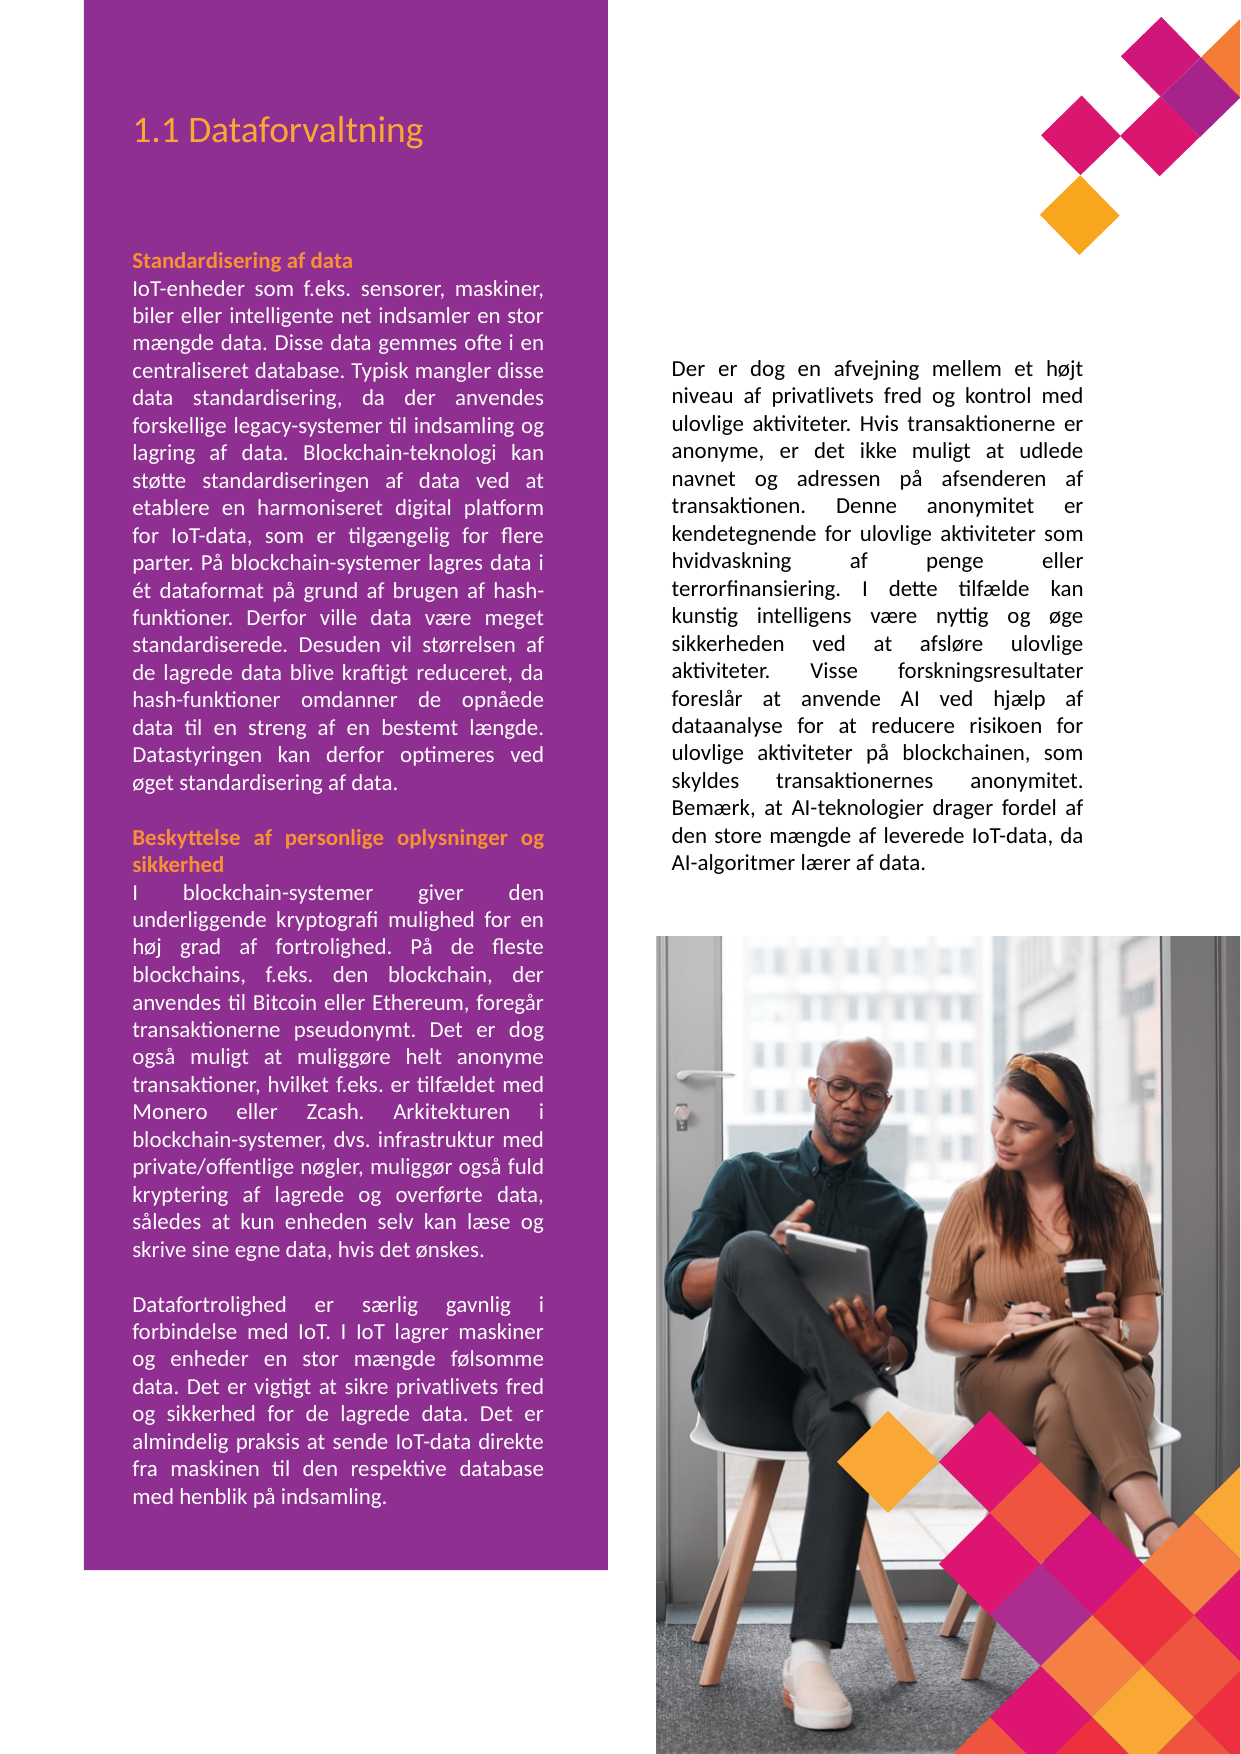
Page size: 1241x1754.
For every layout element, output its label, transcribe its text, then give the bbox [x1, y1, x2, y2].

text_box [1041, 28, 1241, 244]
list 1.1 Dataforvaltning [117, 97, 588, 242]
text_box Der er dog en afvejning mellem et højt niveau af privatlivets fred og kontrol med ulovlige aktiviteter. Hvis transaktionerne er anonyme, er det ikke muligt at udlede navnet og adressen på afsenderen af transaktionen. Denne anonymitet er kendetegnende for ulovlige aktiviteter som hvidvaskning af penge eller terrorfinansiering. I dette tilfælde kan kunstig intelligens være nyttig og øge sikkerheden ved at afsløre ulovlige aktiviteter. Visse forskningsresultater foreslår at anvende AI ved hjælp af dataanalyse for at reducere risikoen for ulovlige aktiviteter på blockchainen, som skyldes transaktionernes anonymitet. Bemærk, at AI-teknologier drager fordel af den store mængde af leverede IoT-data, da AI-algoritmer lærer af data. [656, 346, 1099, 815]
list Standardisering af data IoT-enheder som f.eks. sensorer, maskiner, biler eller intelligente net indsamler en stor mængde data. Disse data gemmes ofte i en centraliseret database. Typisk mangler disse data standardisering, da der anvendes forskellige legacy-systemer til indsamling og lagring af data. Blockchain-teknologi kan støtte standardiseringen af data ved at etablere en harmoniseret digital platform for IoT-data, som er tilgængelig for flere parter. På blockchain-systemer lagres data i ét dataformat på grund af brugen af hash-funktioner. Derfor ville data være meget standardiserede. Desuden vil størrelsen af de lagrede data blive kraftigt reduceret, da hash-funktioner omdanner de opnåede data til en streng af en bestemt længde. Datastyringen kan derfor optimeres ved øget standardisering af data. Beskyttelse af personlige oplysninger og sikkerhed I blockchain-systemer giver den underliggende kryptografi mulighed for en høj grad af fortrolighed. På de fleste blockchains, f.eks. den blockchain, der anvendes til Bitcoin eller Ethereum, foregår transaktionerne pseudonymt. Det er dog også muligt at muliggøre helt anonyme transaktioner, hvilket f.eks. er tilfældet med Monero eller Zcash. Arkitekturen i blockchain-systemer, dvs. infrastruktur med private/offentlige nøgler, muliggør også fuld kryptering af lagrede og overførte data, således at kun enheden selv kan læse og skrive sine egne data, hvis det ønskes. Datafortrolighed er særlig gavnlig i forbindelse med IoT. I IoT lagrer maskiner og enheder en stor mængde følsomme data. Det er vigtigt at sikre privatlivets fred og sikkerhed for de lagrede data. Det er almindelig praksis at sende IoT-data direkte fra maskinen til den respektive database med henblik på indsamling. [117, 238, 560, 1503]
picture [656, 936, 1241, 1754]
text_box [851, 1410, 1241, 1754]
